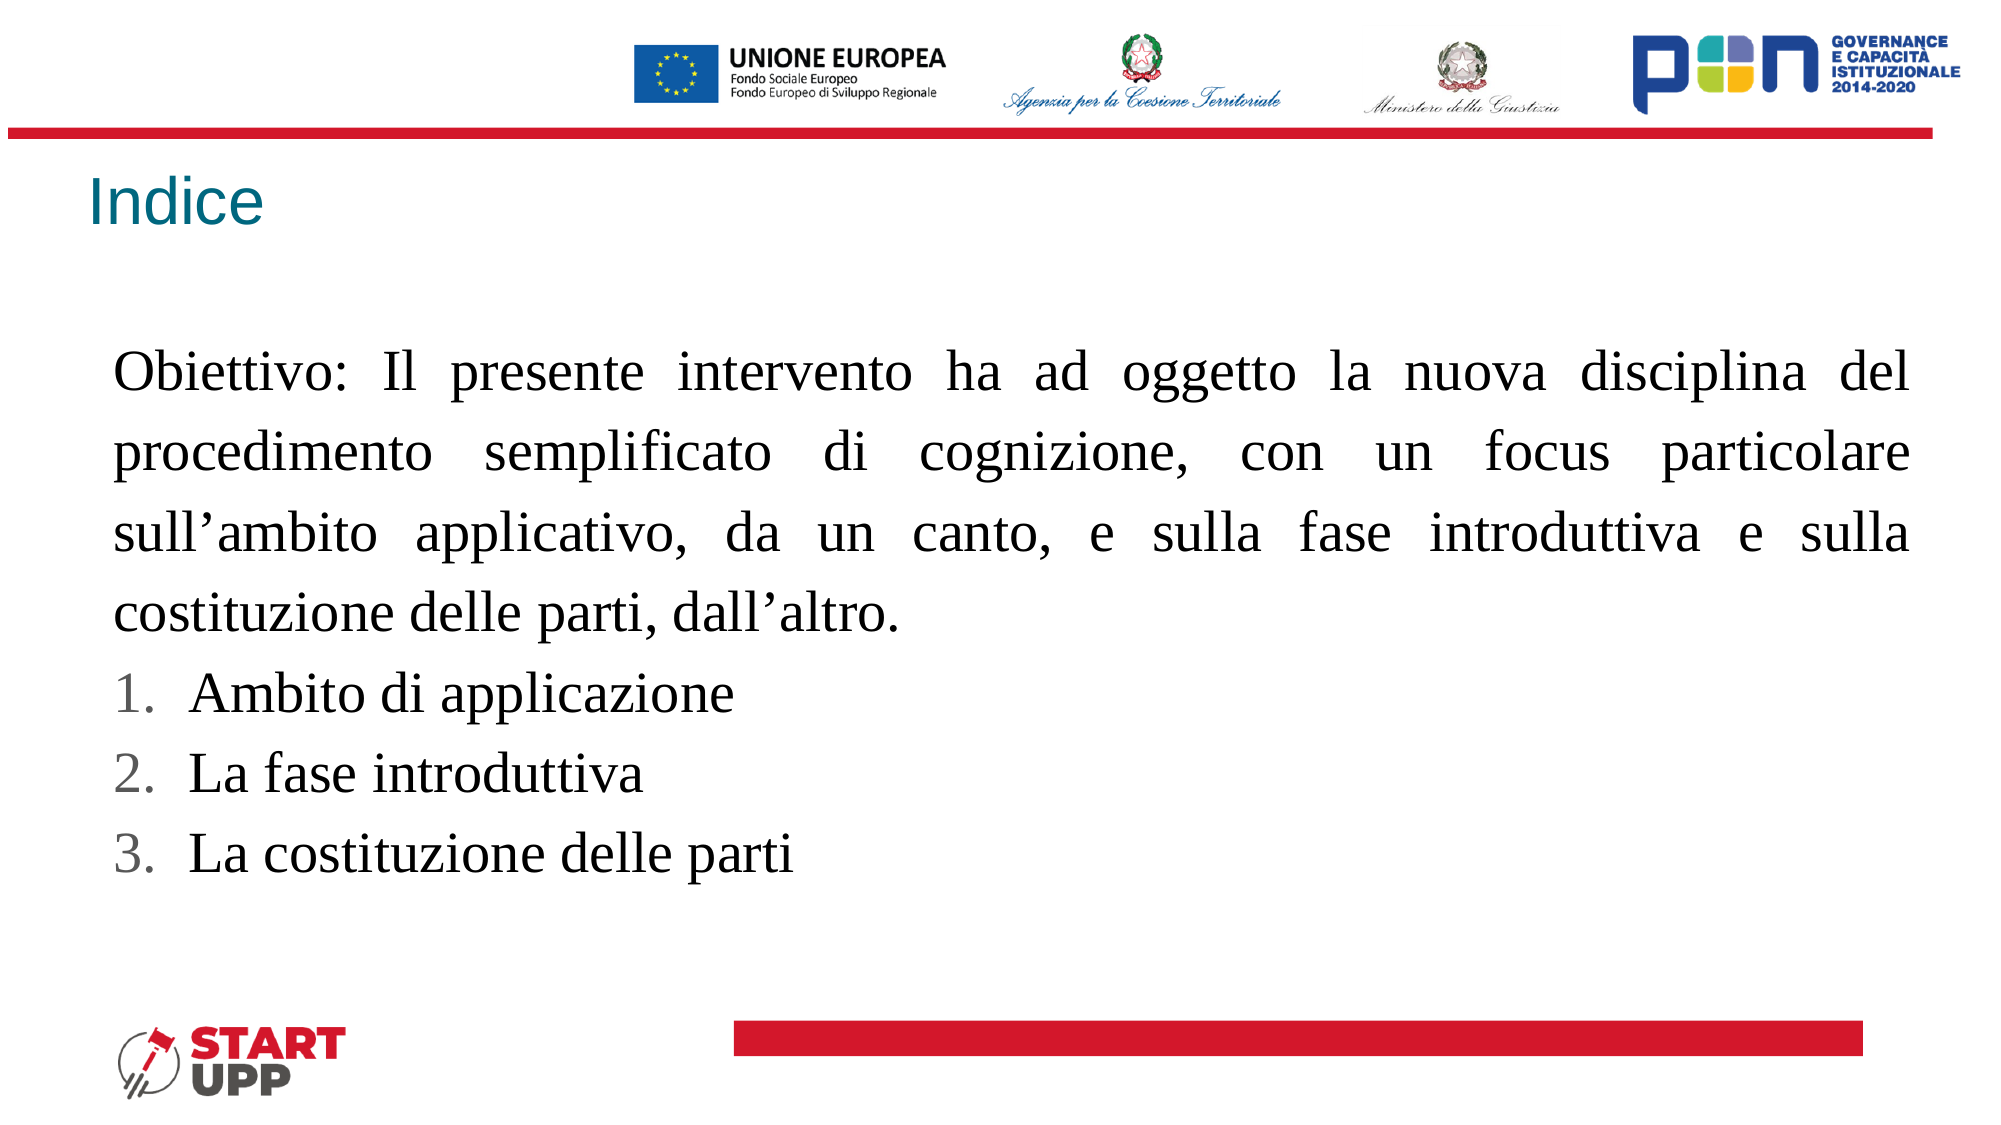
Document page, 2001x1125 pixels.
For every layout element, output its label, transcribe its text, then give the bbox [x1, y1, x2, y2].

title Indice [67, 144, 1932, 271]
list Obiettivo: Il presente intervento ha ad oggetto la nuova disciplina del procedimento semplificato di cognizione, con un focus particolare sull’ambito applicativo, da un canto, e sulla fase introduttiva e sulla costituzione delle parti, dall’altro. Ambito di applicazione La fase introduttiva La costituzione delle parti [67, 301, 1933, 1000]
picture [114, 1019, 351, 1103]
picture [612, 24, 1972, 119]
